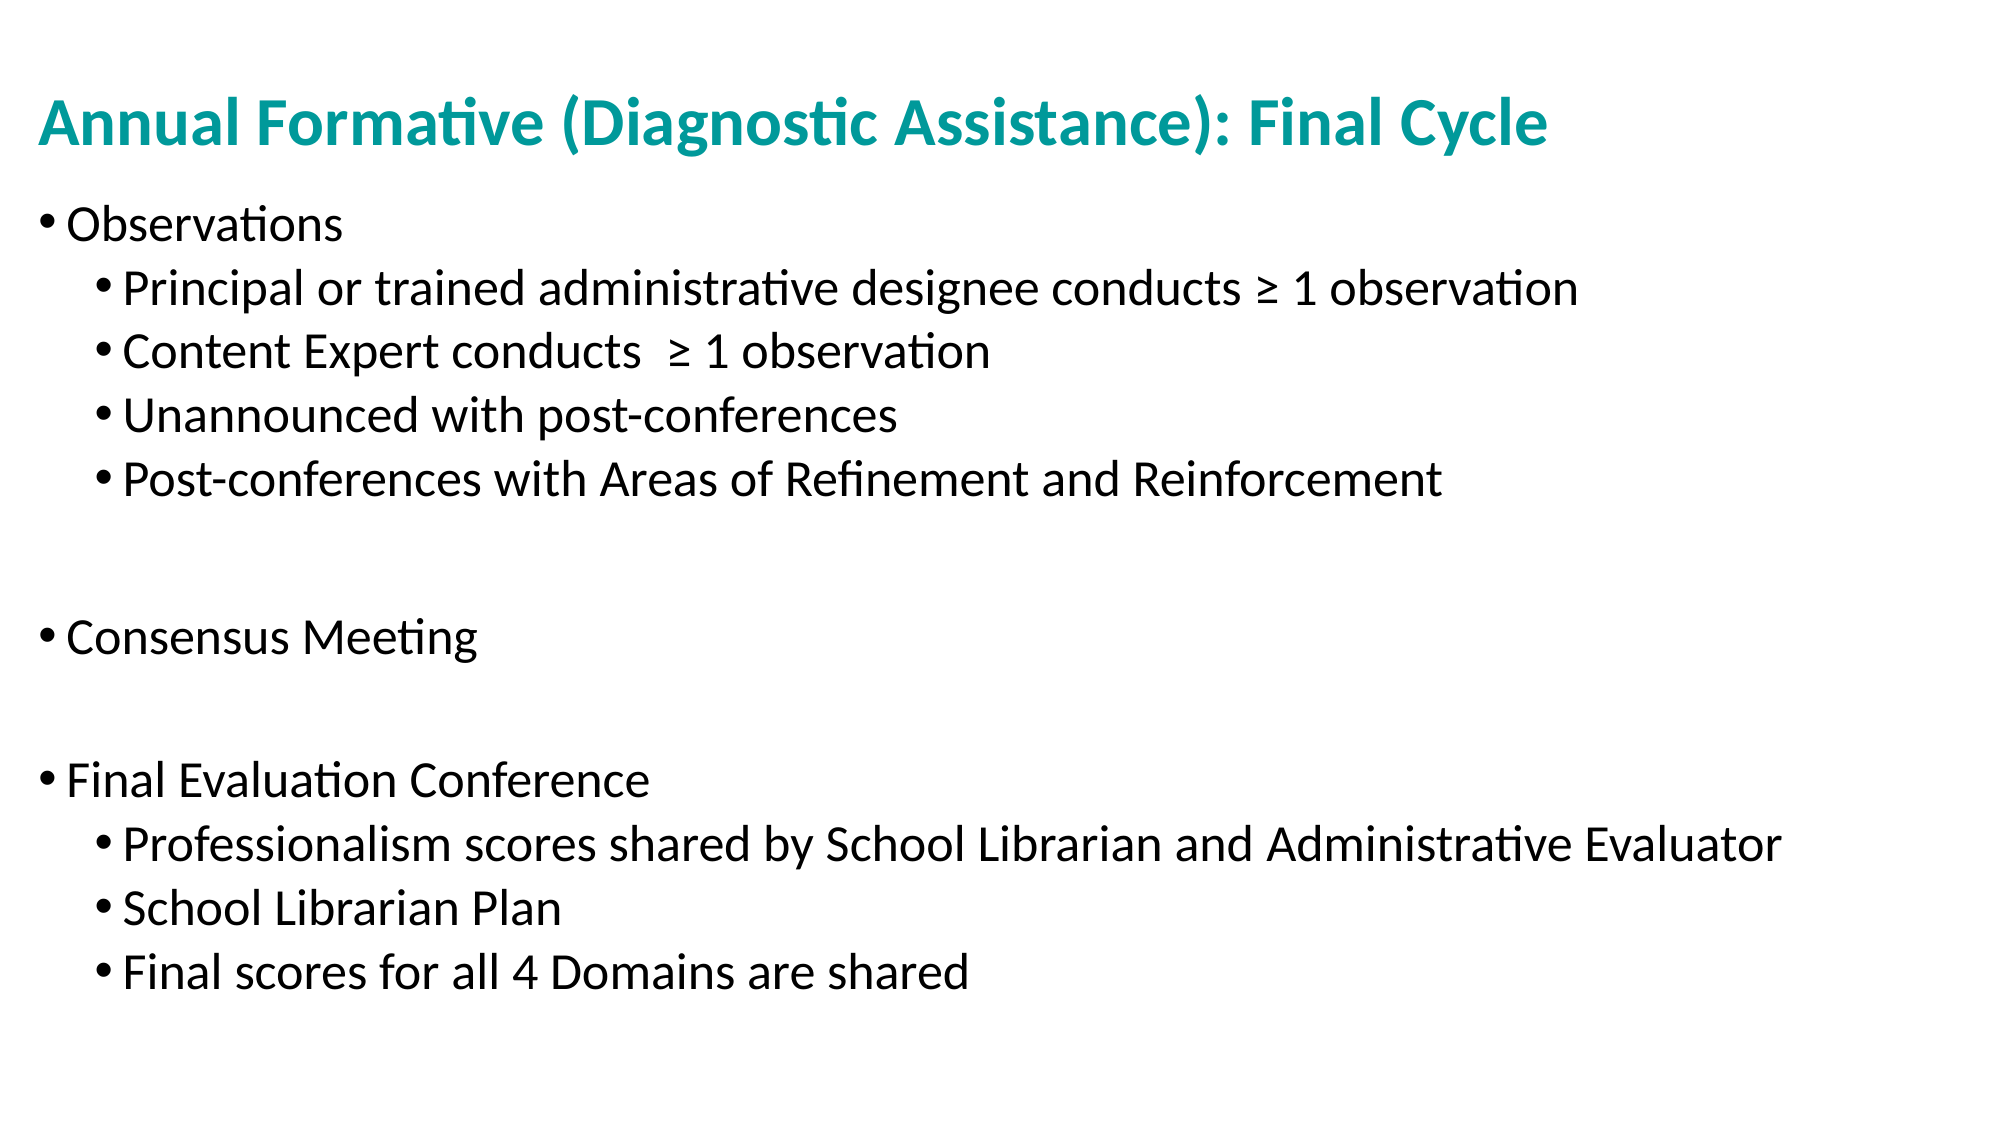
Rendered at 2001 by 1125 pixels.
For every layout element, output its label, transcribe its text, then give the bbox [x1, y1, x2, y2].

title Annual Formative (Diagnostic Assistance): Final Cycle [38, 47, 1815, 160]
list Observations Principal or trained administrative designee conducts ≥ 1 observation Content Expert conducts ≥ 1 observation Unannounced with post-conferences Post-conferences with Areas of Refinement and Reinforcement Consensus Meeting Final Evaluation Conference Professionalism scores shared by School Librarian and Administrative Evaluator School Librarian Plan Final scores for all 4 Domains are shared [38, 196, 1938, 1013]
